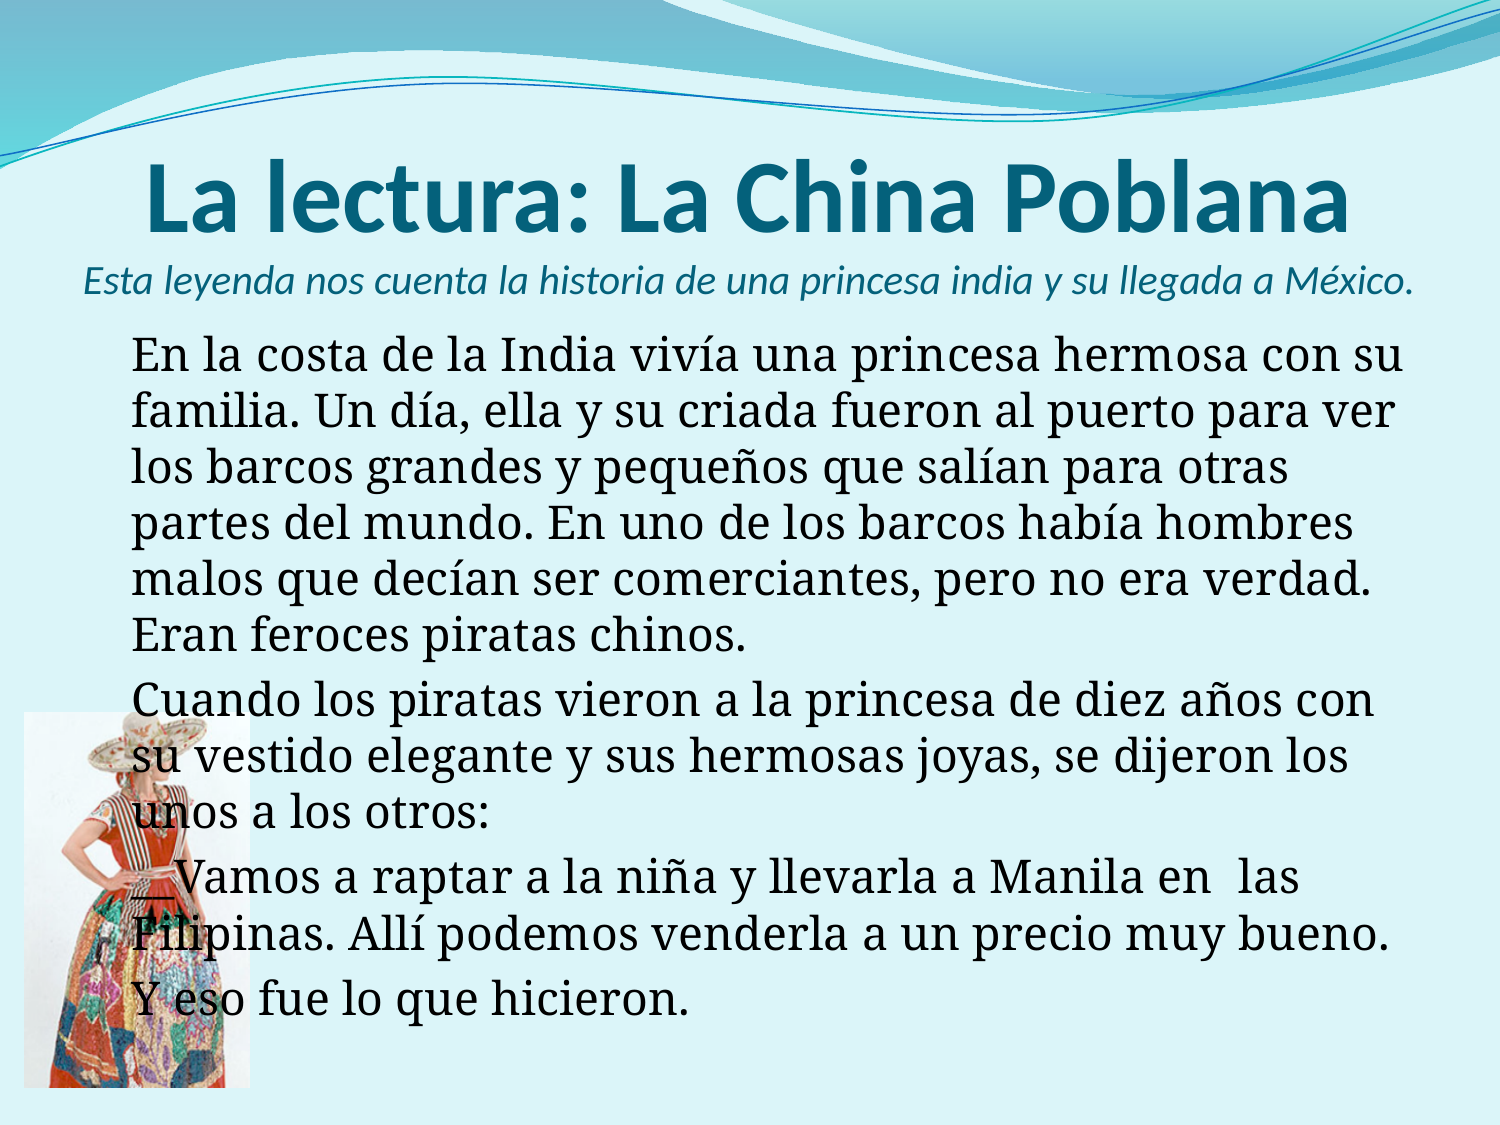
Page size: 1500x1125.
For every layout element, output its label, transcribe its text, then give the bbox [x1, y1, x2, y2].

picture [24, 712, 251, 1088]
list En la costa de la India vivía una princesa hermosa con su familia. Un día, ella y su criada fueron al puerto para ver los barcos grandes y pequeños que salían para otras partes del mundo. En uno de los barcos había hombres malos que decían ser comerciantes, pero no era verdad. Eran feroces piratas chinos. Cuando los piratas vieron a la princesa de diez años con su vestido elegante y sus hermosas joyas, se dijeron los unos a los otros: __Vamos a raptar a la niña y llevarla a Manila en las Filipinas. Allí podemos venderla a un precio muy bueno. Y eso fue lo que hicieron. [74, 317, 1426, 1038]
title La lectura: La China Poblana Esta leyenda nos cuenta la historia de una princesa india y su llegada a México. [74, 115, 1426, 304]
